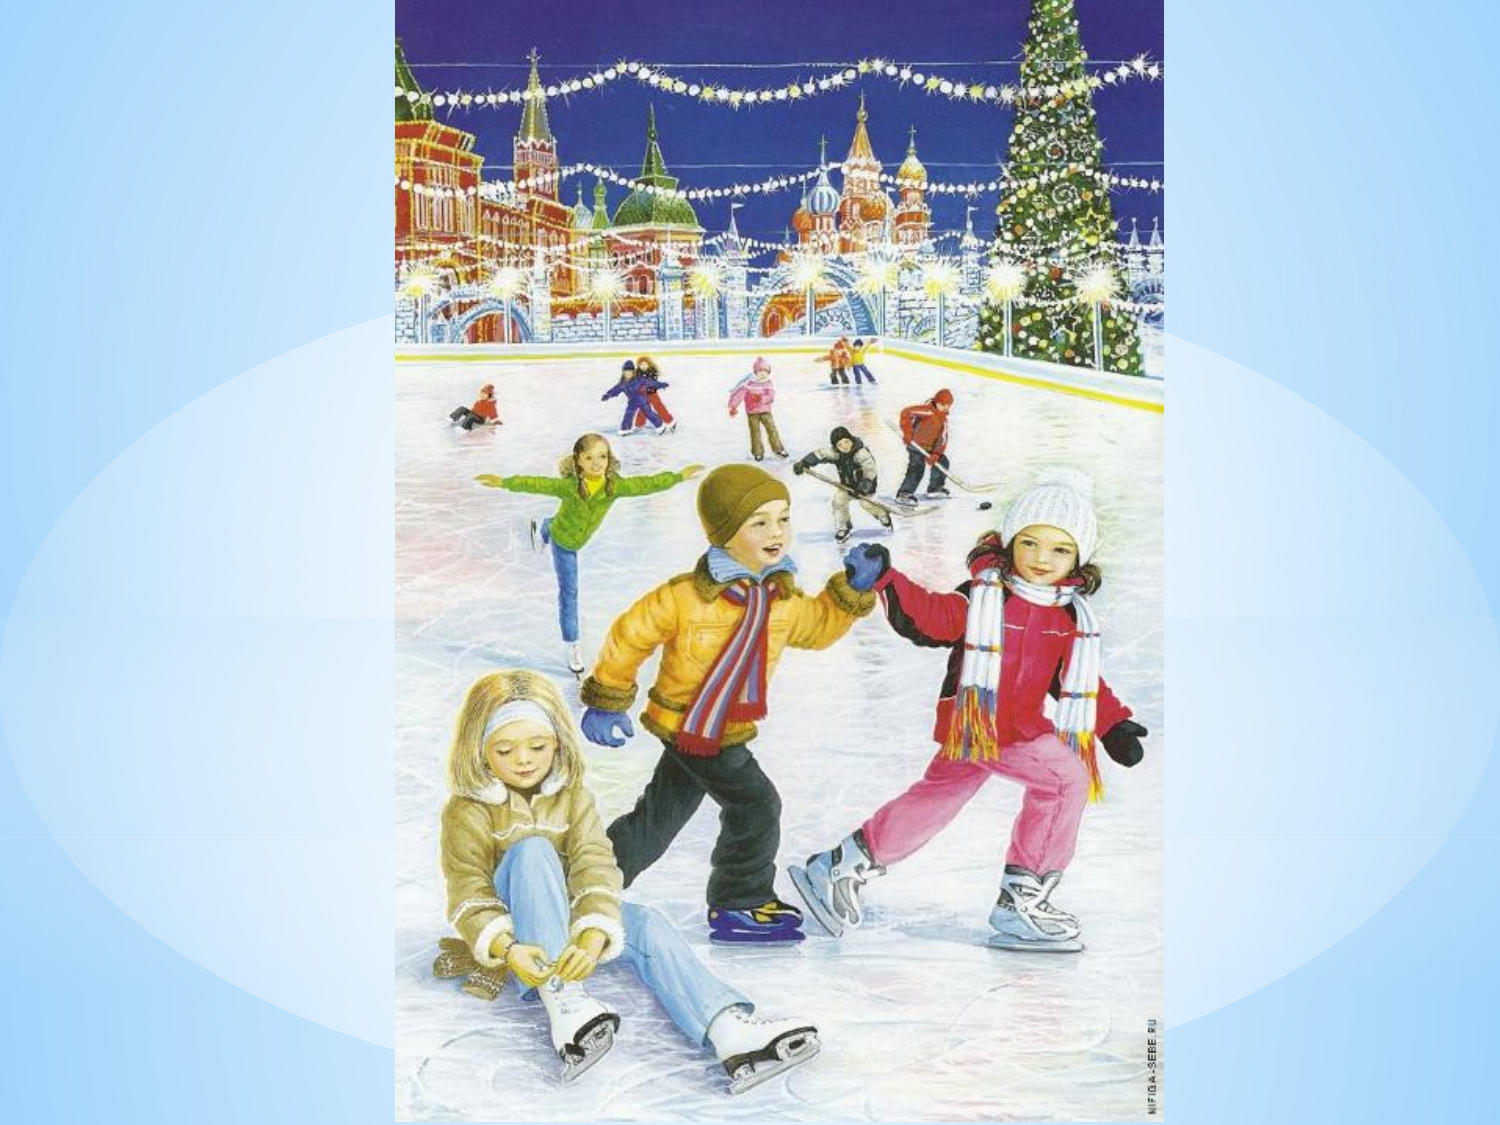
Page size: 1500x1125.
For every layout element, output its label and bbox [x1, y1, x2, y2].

list [395, 0, 1164, 1123]
